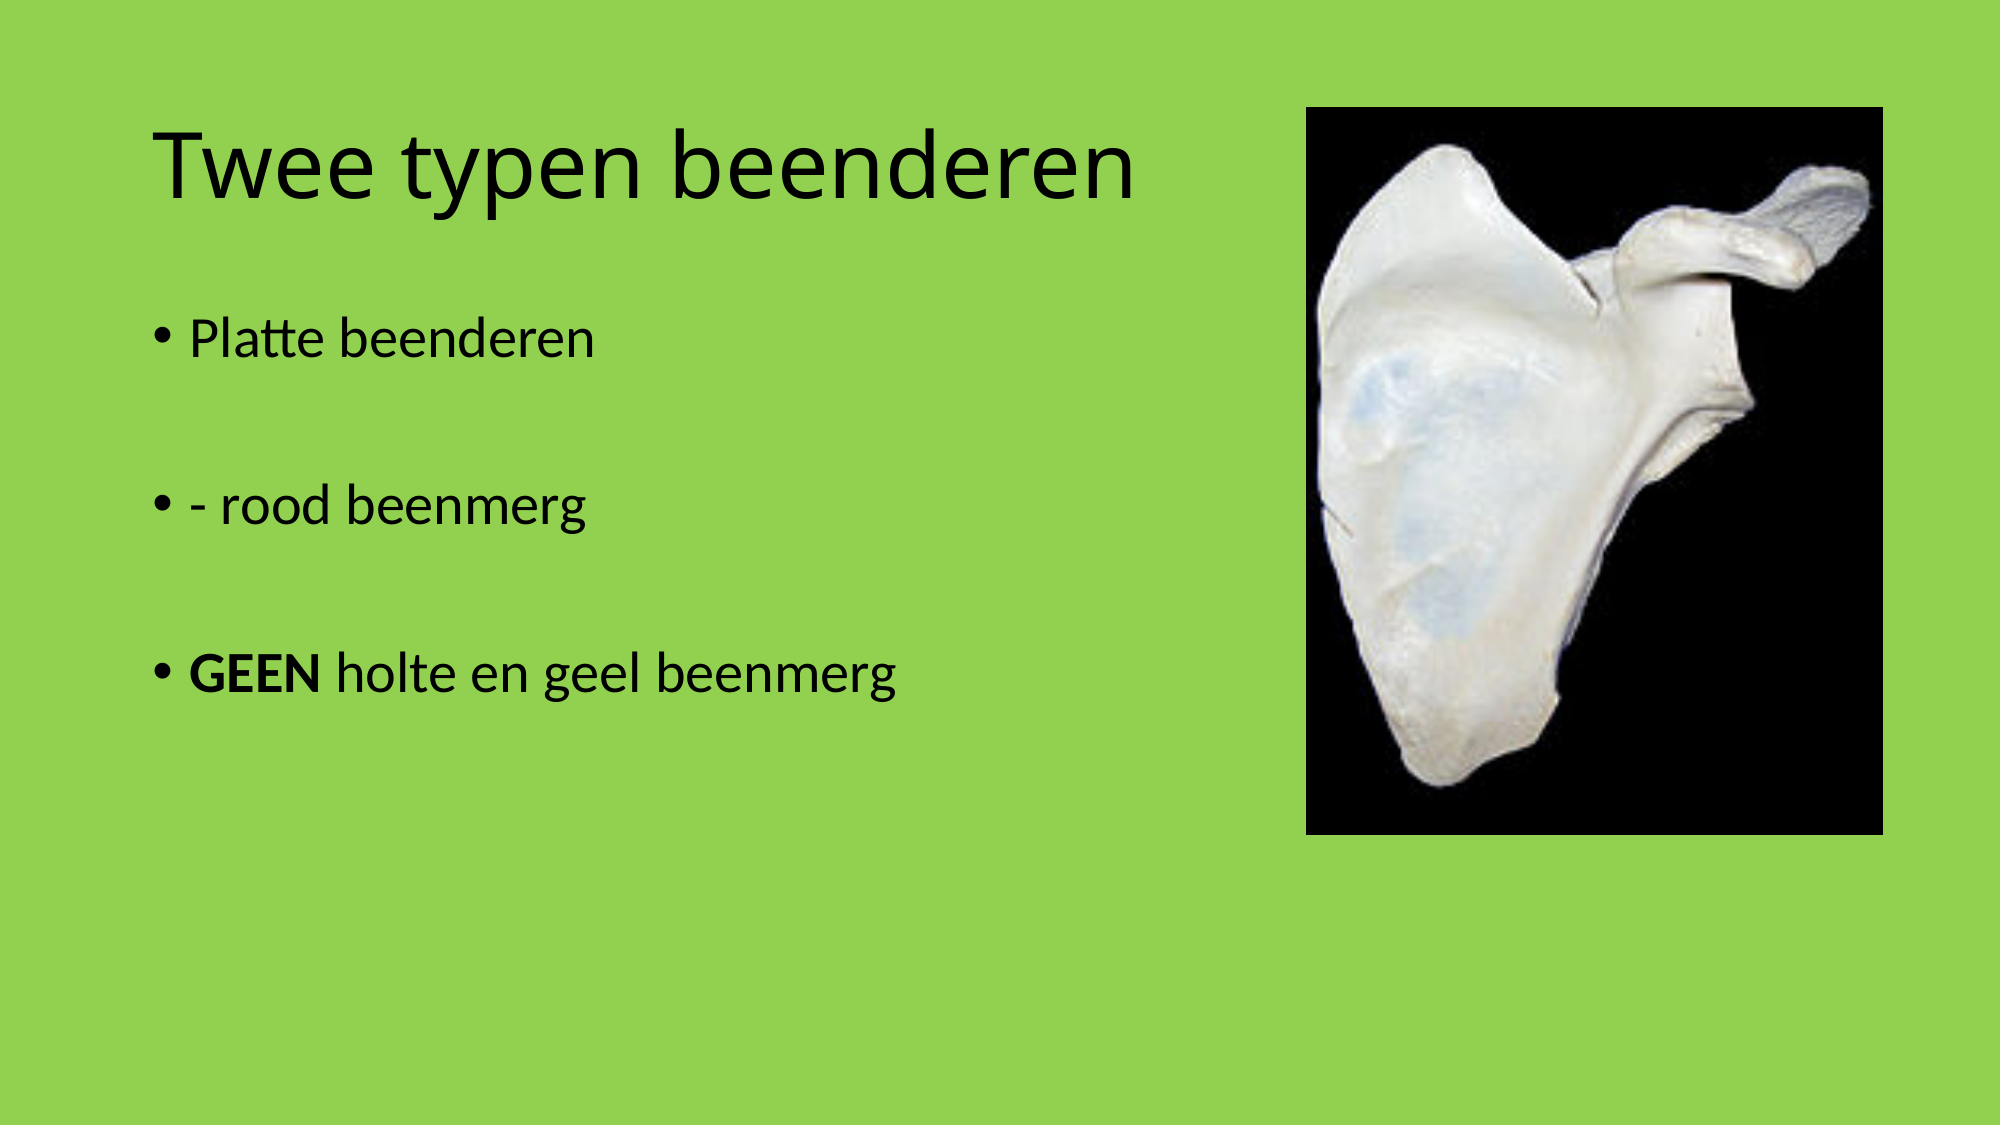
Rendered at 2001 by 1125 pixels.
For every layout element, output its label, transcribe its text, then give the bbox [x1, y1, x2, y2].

list Platte beenderen - rood beenmerg GEEN holte en geel beenmerg [137, 299, 1863, 1014]
picture [1306, 107, 1883, 835]
title Twee typen beenderen [137, 59, 1863, 278]
